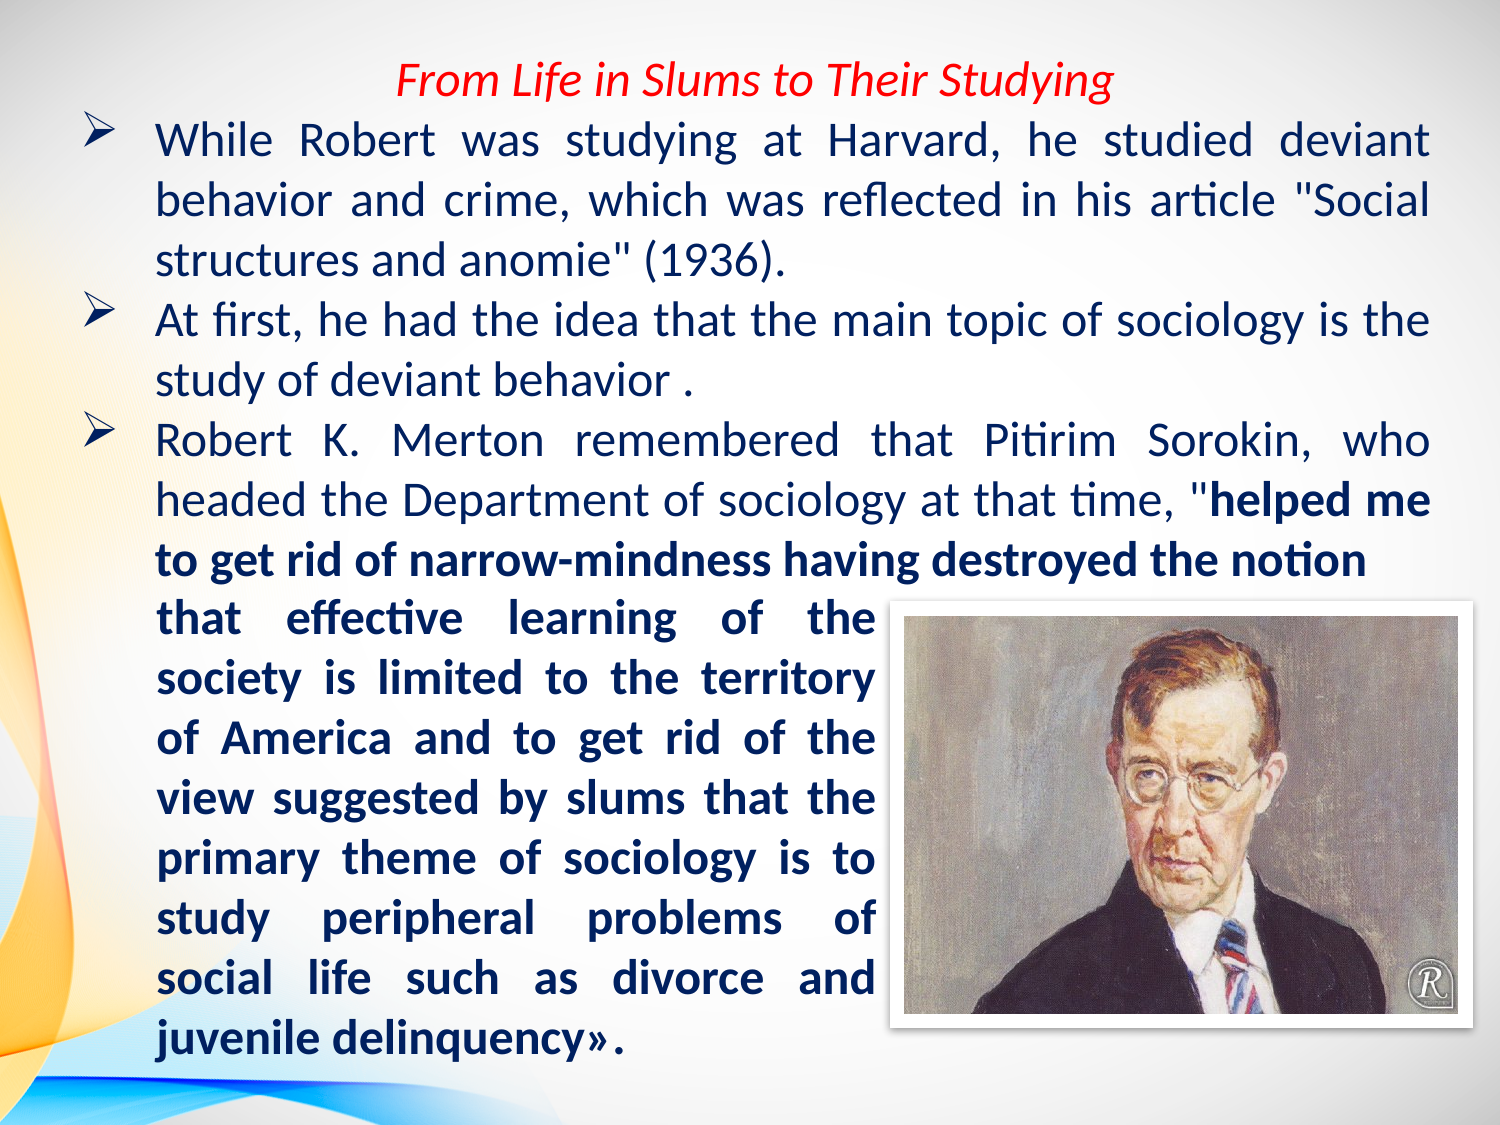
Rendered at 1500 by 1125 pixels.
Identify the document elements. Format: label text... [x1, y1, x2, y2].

picture [0, 0, 1500, 1125]
text_box From Life in Slums to Their Studying While Robert was studying at Harvard, he studied deviant behavior and crime, which was reflected in his article "Social structures and anomie" (1936). At first, he had the idea that the main topic of sociology is the study of deviant behavior . Robert K. Merton remembered that Pitirim Sorokin, who headed the Department of sociology at that time, "helped me to get rid of narrow-mindness having destroyed the notion [65, 38, 1447, 594]
text_box that effective learning of the society is limited to the territory of America and to get rid of the view suggested by slums that the primary theme of sociology is to study peripheral problems of social life such as divorce and juvenile delinquency». [141, 576, 892, 1117]
